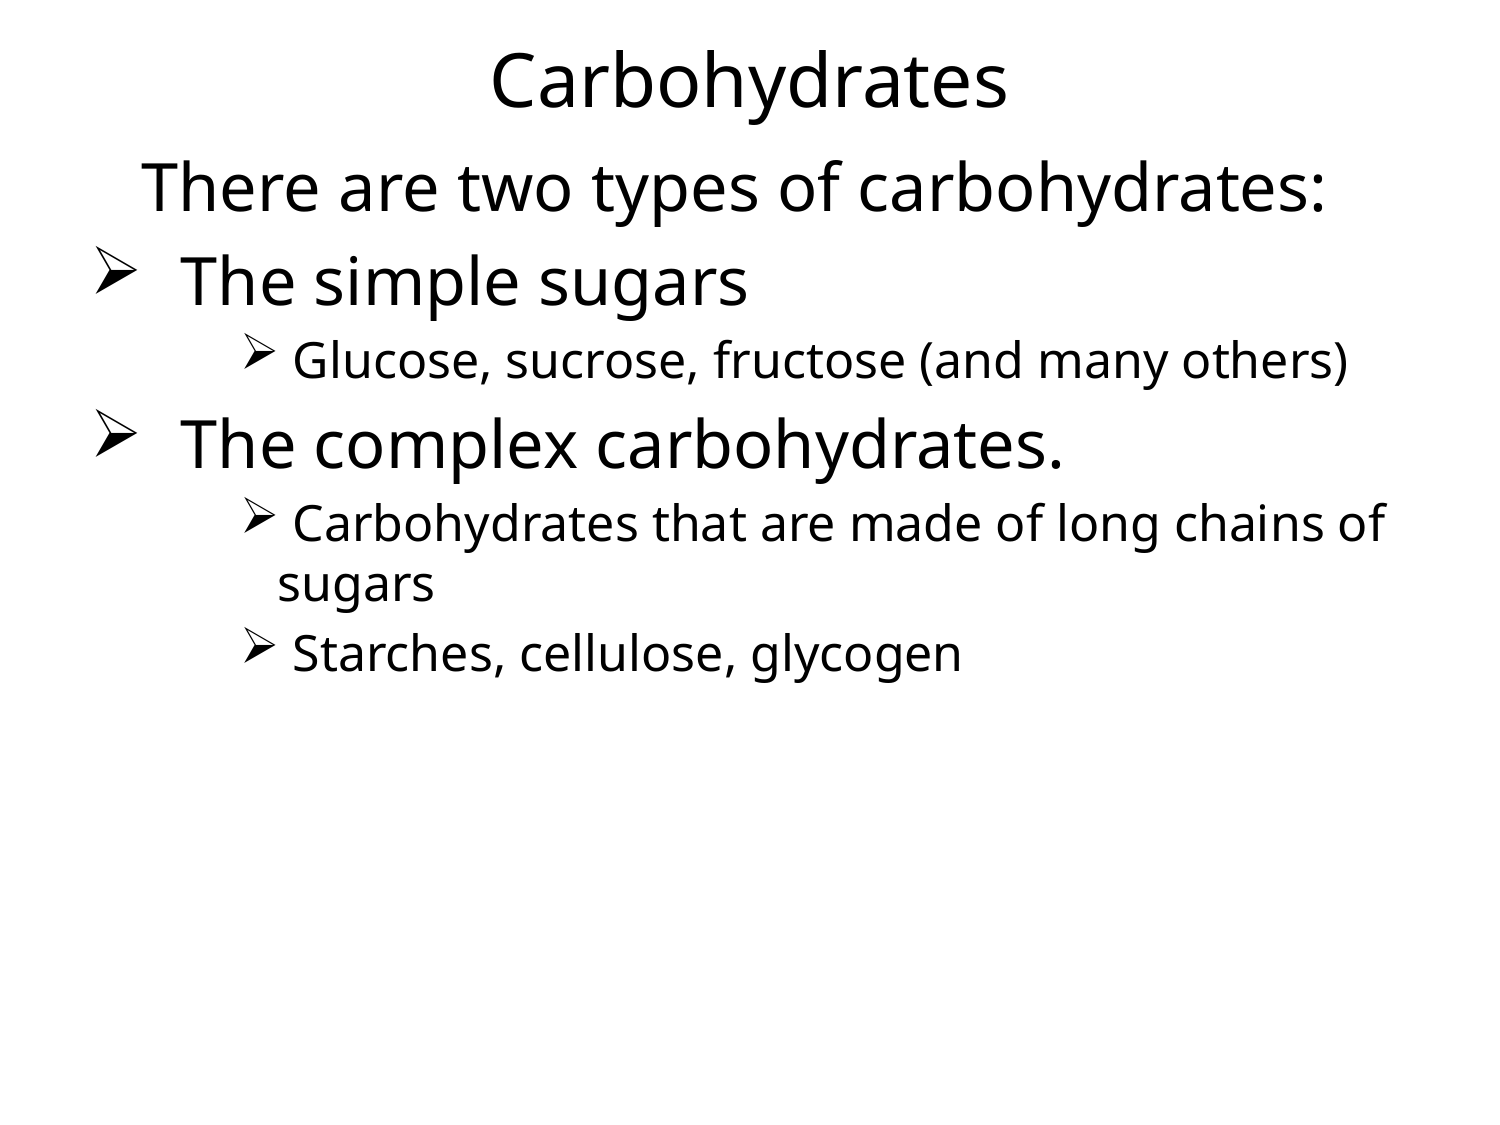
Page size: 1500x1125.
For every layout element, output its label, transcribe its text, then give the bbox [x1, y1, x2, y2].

list There are two types of carbohydrates: The simple sugars Glucose, sucrose, fructose (and many others) The complex carbohydrates. Carbohydrates that are made of long chains of sugars Starches, cellulose, glycogen [74, 137, 1500, 881]
title Carbohydrates [74, 0, 1426, 137]
